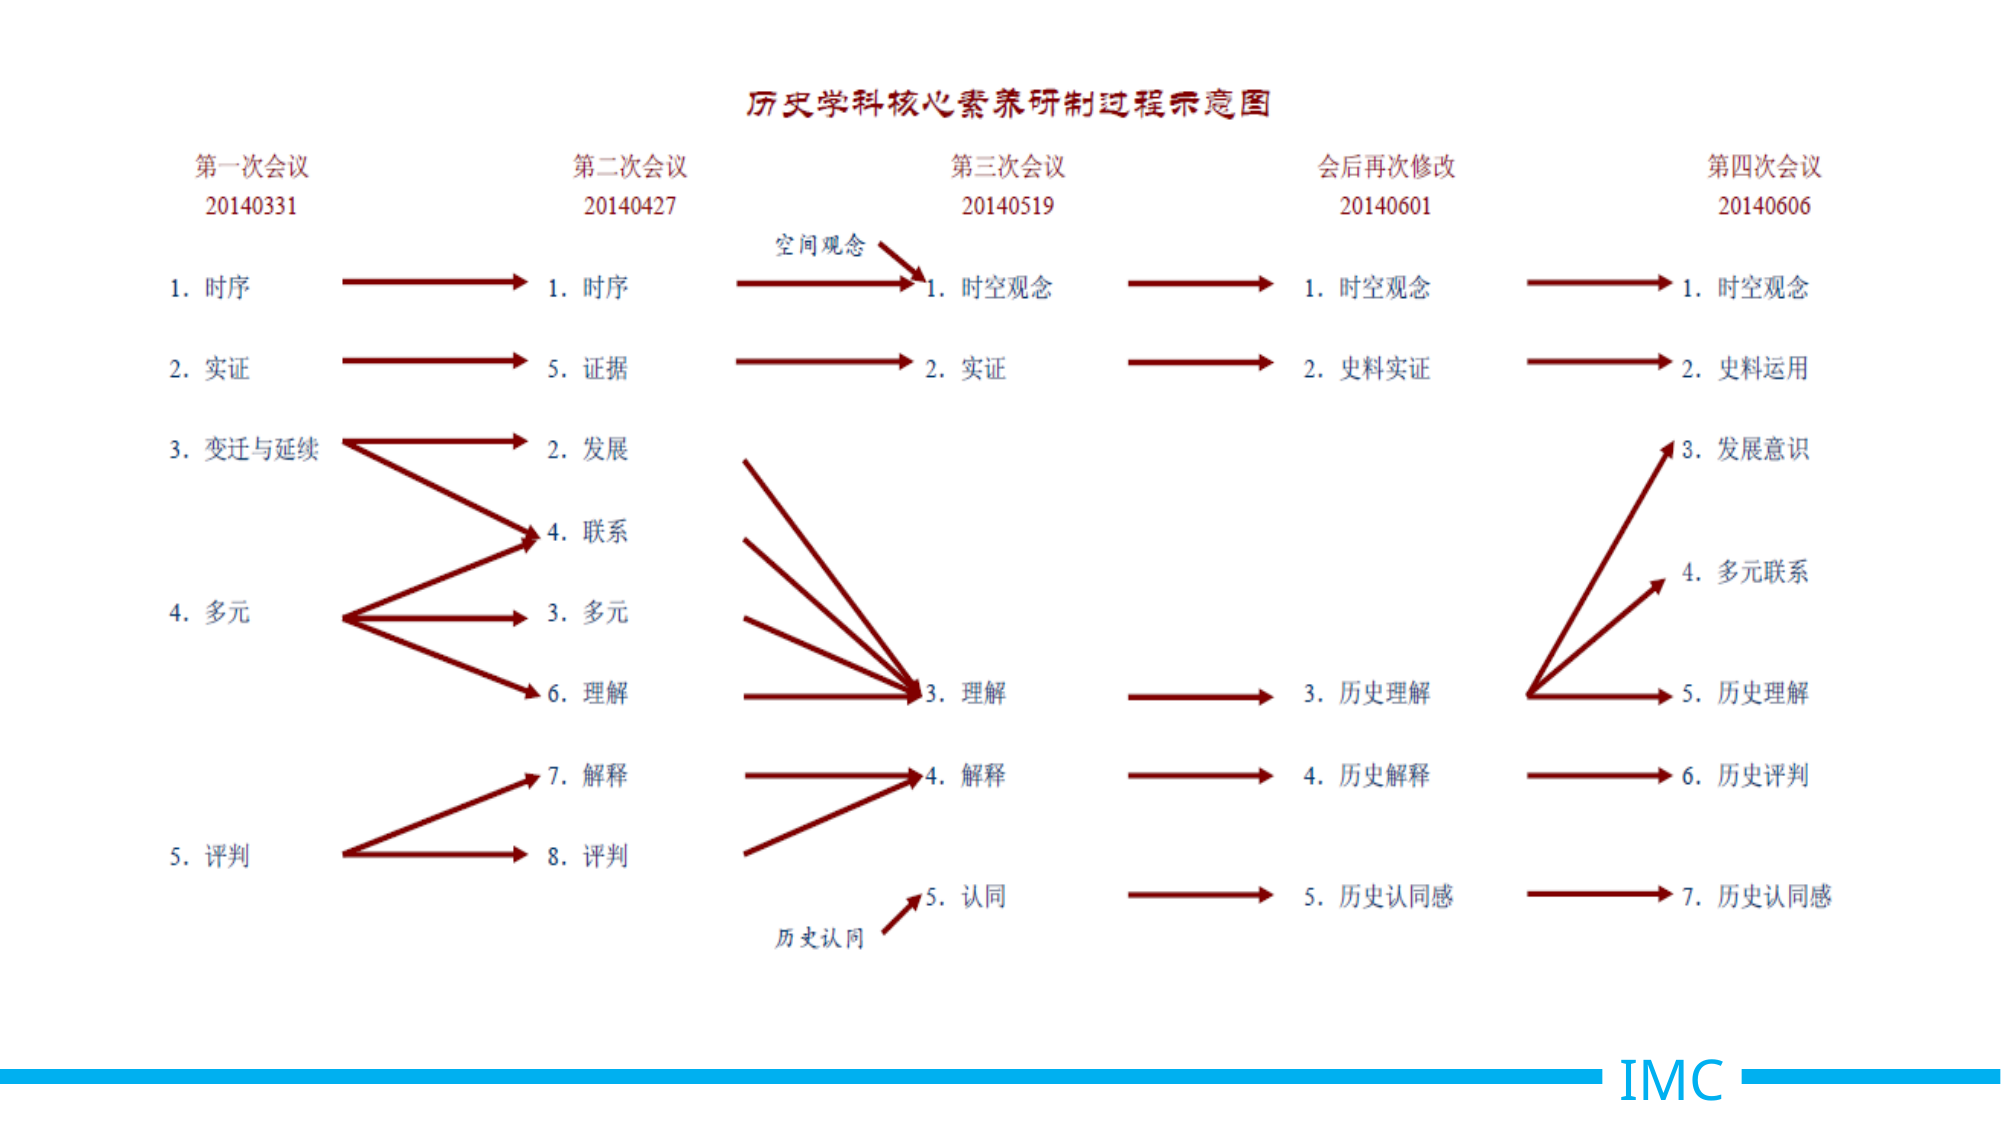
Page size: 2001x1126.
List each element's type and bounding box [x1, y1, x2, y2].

list [123, 76, 1847, 975]
